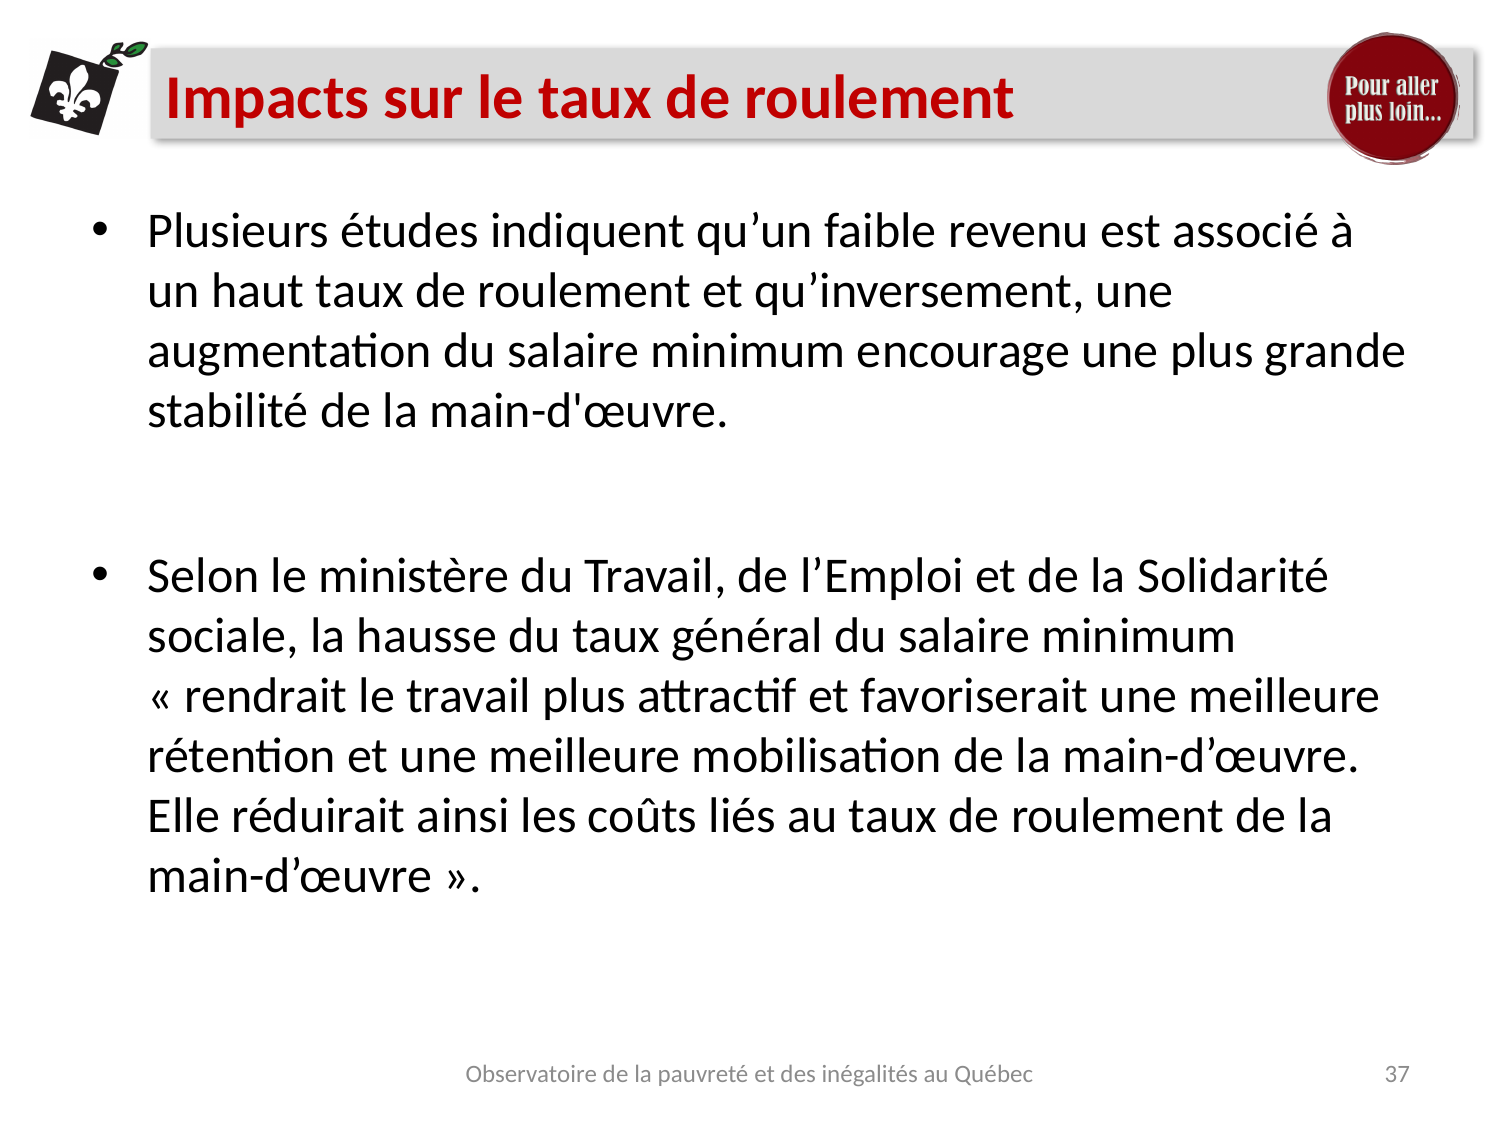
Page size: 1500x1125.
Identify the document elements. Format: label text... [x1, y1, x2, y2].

picture [28, 38, 151, 139]
picture [1250, 0, 1500, 240]
footer Observatoire de la pauvreté et des inégalités au Québec [0, 1042, 1500, 1103]
list Plusieurs études indiquent qu’un faible revenu est associé à un haut taux de roulement et qu’inversement, une augmentation du salaire minimum encourage une plus grande stabilité de la main-d'œuvre. Selon le ministère du Travail, de l’Emploi et de la Solidarité sociale, la hausse du taux général du salaire minimum « rendrait le travail plus attractif et favoriserait une meilleure rétention et une meilleure mobilisation de la main-d’œuvre. Elle réduirait ainsi les coûts liés au taux de roulement de la main-d’œuvre ». [76, 190, 1425, 1005]
title Impacts sur le taux de roulement [155, 48, 1245, 139]
